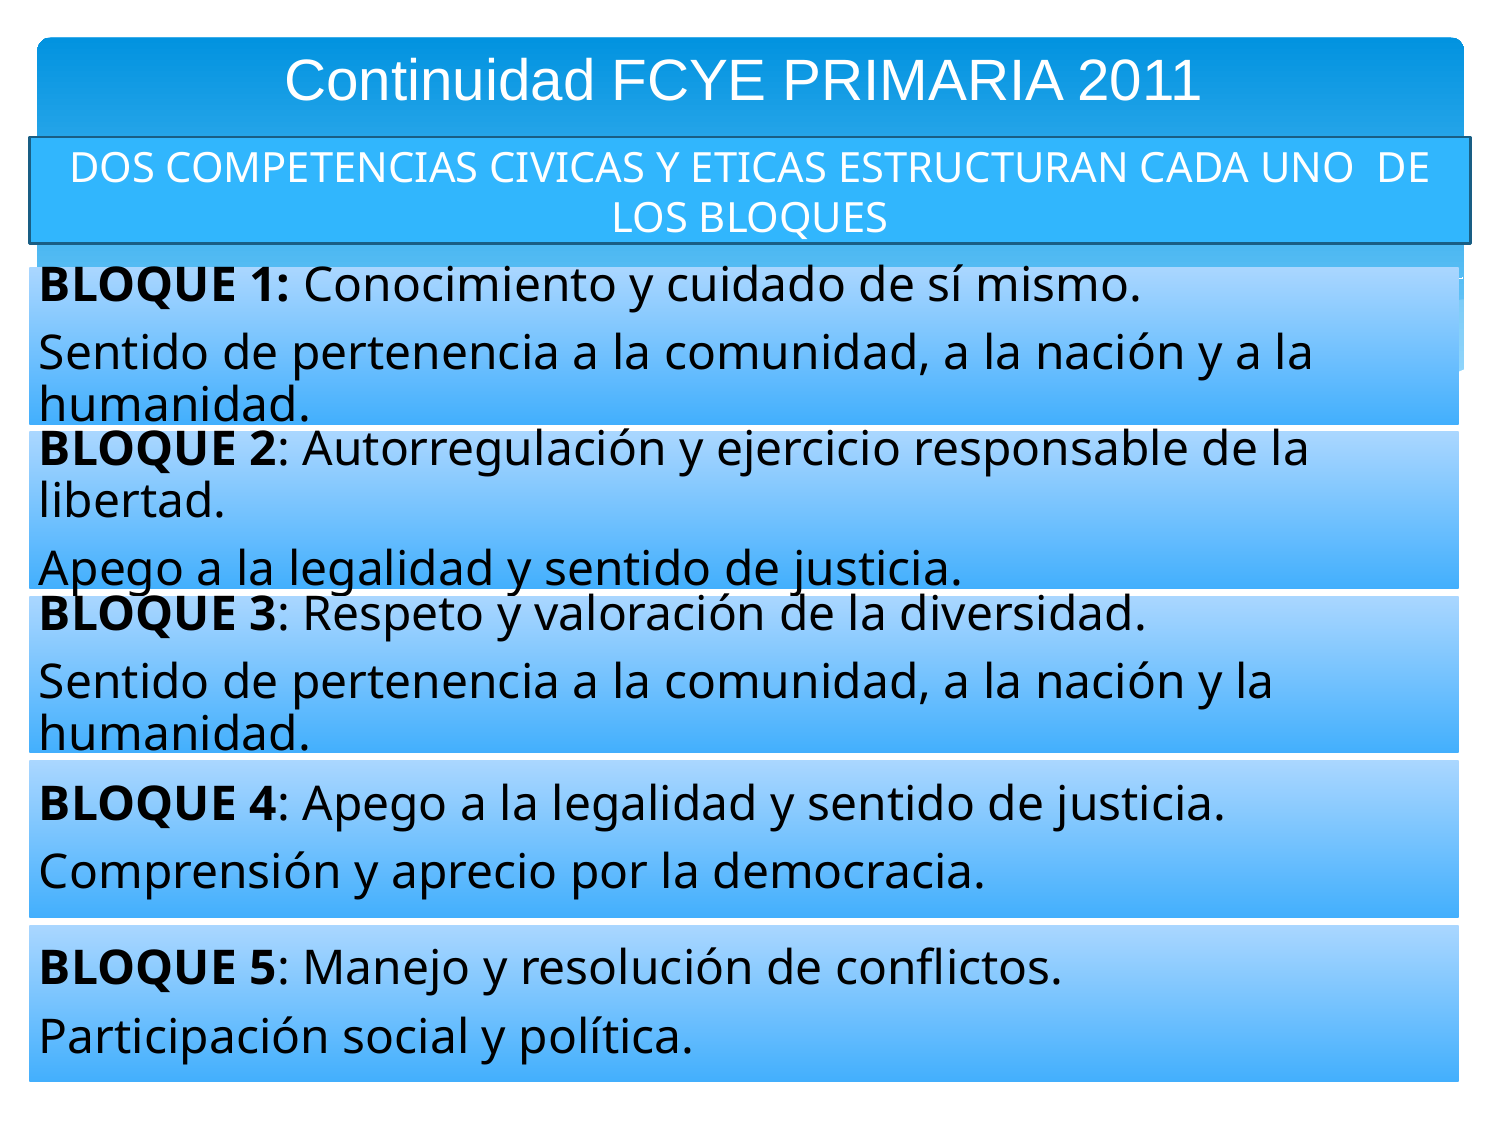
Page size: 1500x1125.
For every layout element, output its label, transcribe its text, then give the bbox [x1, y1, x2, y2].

title Continuidad FCYE PRIMARIA 2011 [17, 30, 1471, 124]
text_box DOS COMPETENCIAS CIVICAS Y ETICAS ESTRUCTURAN CADA UNO DE LOS BLOQUES [28, 136, 1472, 245]
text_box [29, 266, 1459, 1083]
